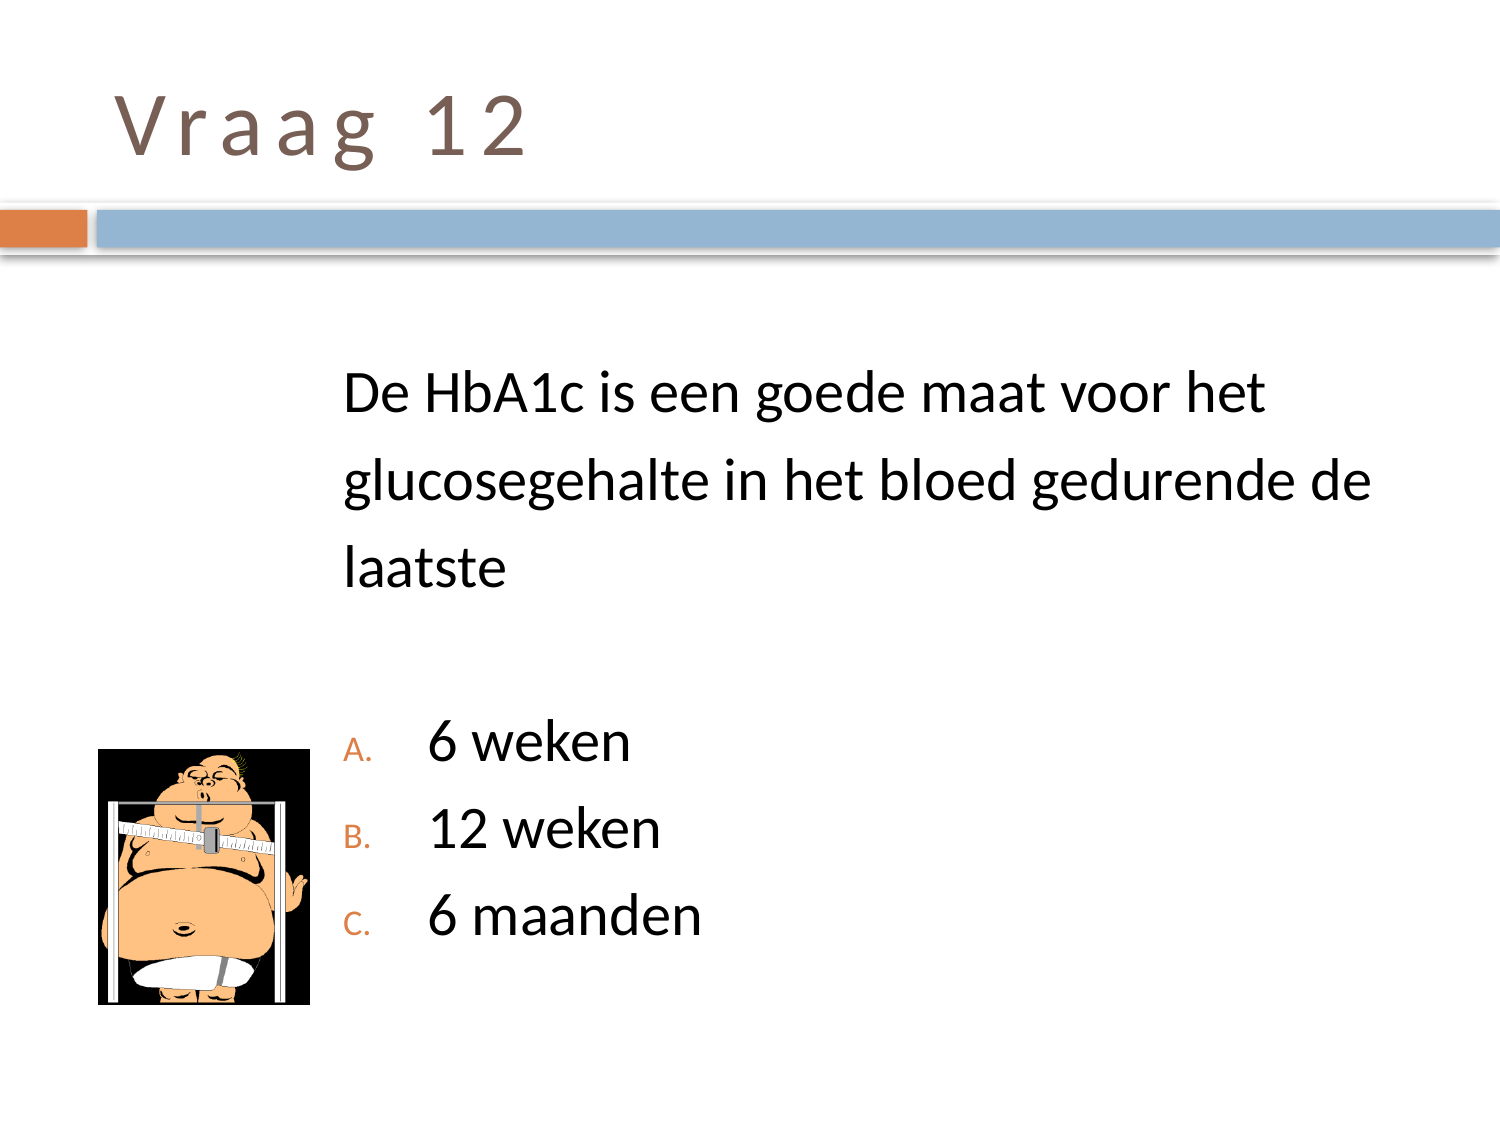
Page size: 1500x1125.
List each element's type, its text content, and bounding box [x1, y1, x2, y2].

list De HbA1c is een goede maat voor het glucosegehalte in het bloed gedurende de laatste 6 weken 12 weken 6 maanden [327, 257, 1430, 1009]
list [98, 749, 311, 1006]
title Vraag 12 [99, 37, 1438, 201]
